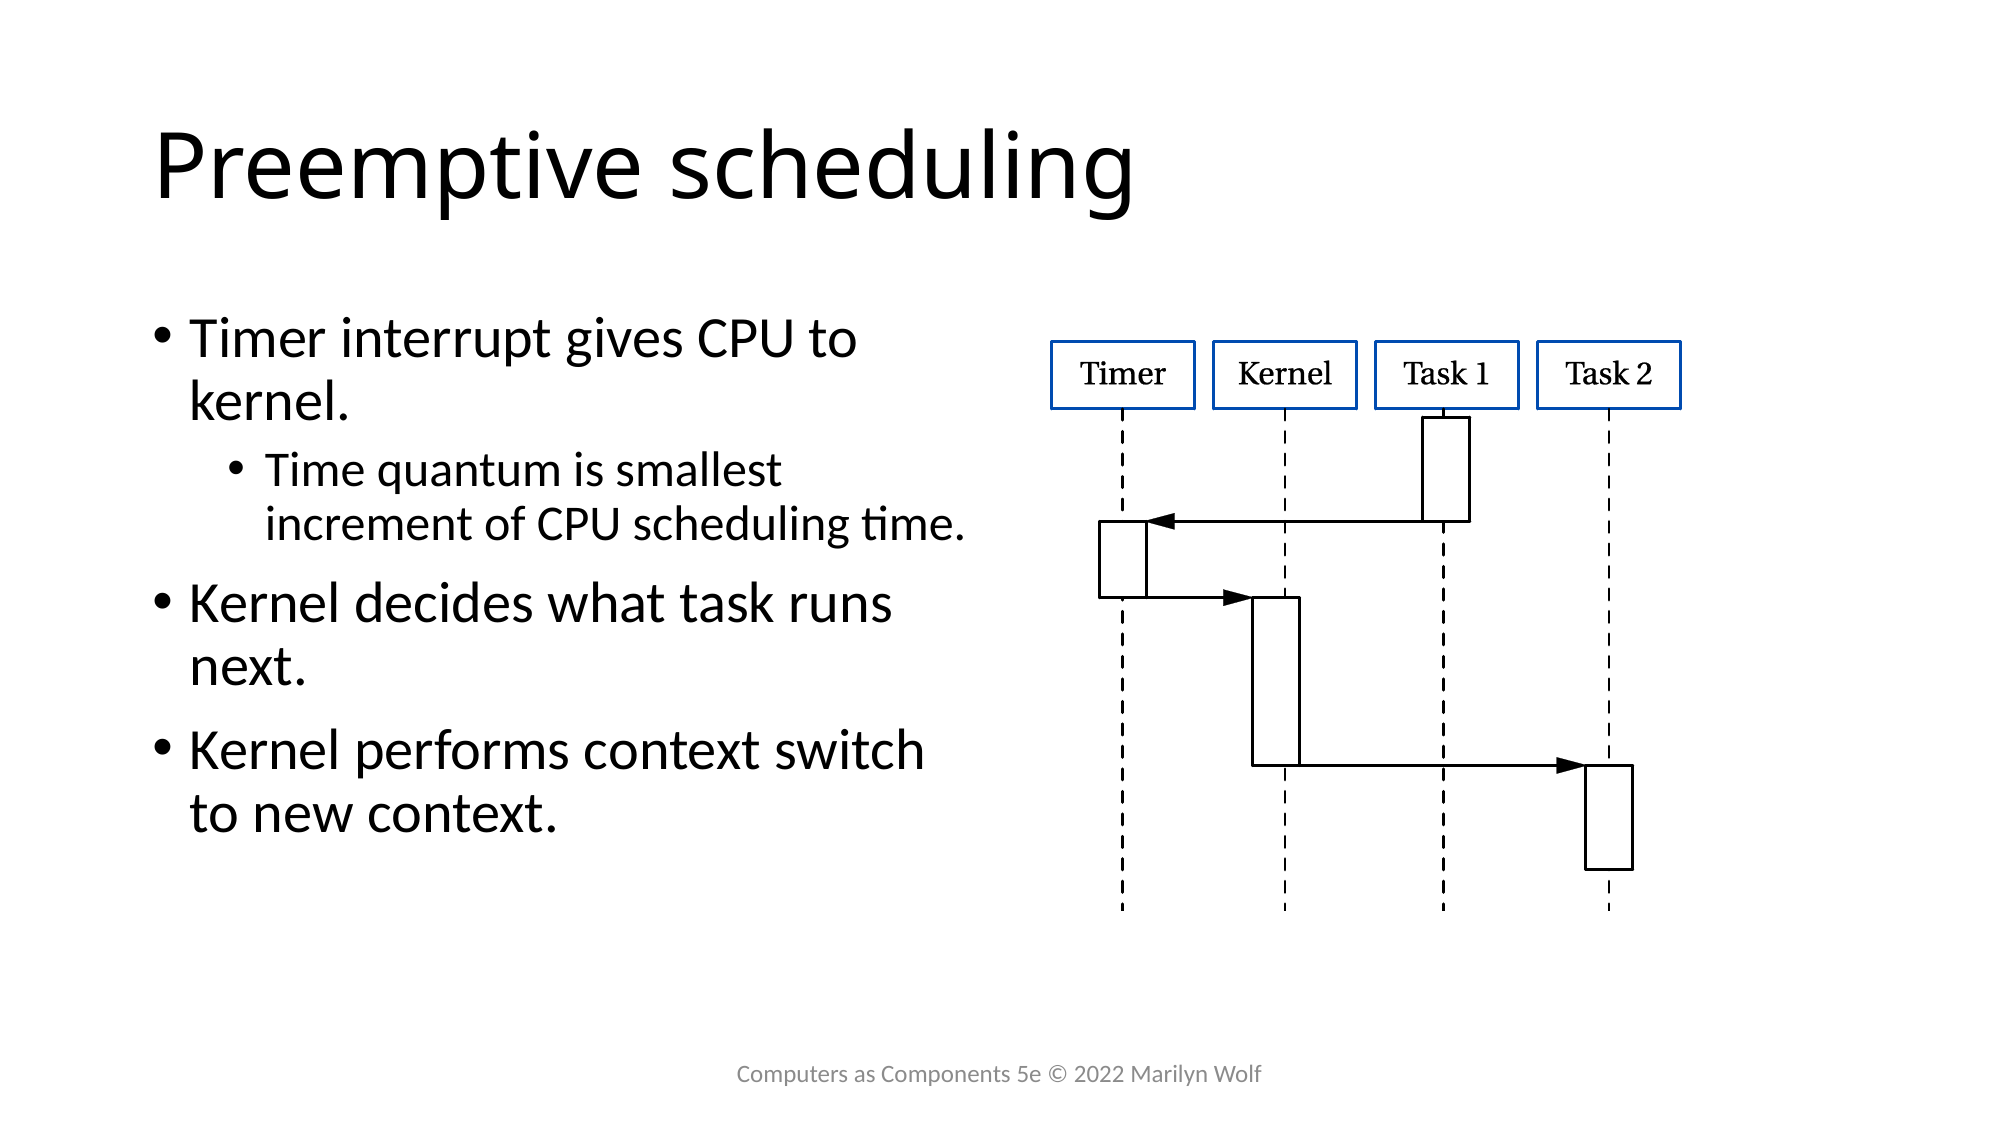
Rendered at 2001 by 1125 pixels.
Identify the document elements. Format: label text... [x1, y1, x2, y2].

footer Computers as Components 5e © 2022 Marilyn Wolf [662, 1042, 1338, 1103]
list Timer interrupt gives CPU to kernel. Time quantum is smallest increment of CPU scheduling time. Kernel decides what task runs next. Kernel performs context switch to new context. [137, 299, 988, 1014]
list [1049, 337, 1683, 911]
title Preemptive scheduling [137, 59, 1863, 278]
